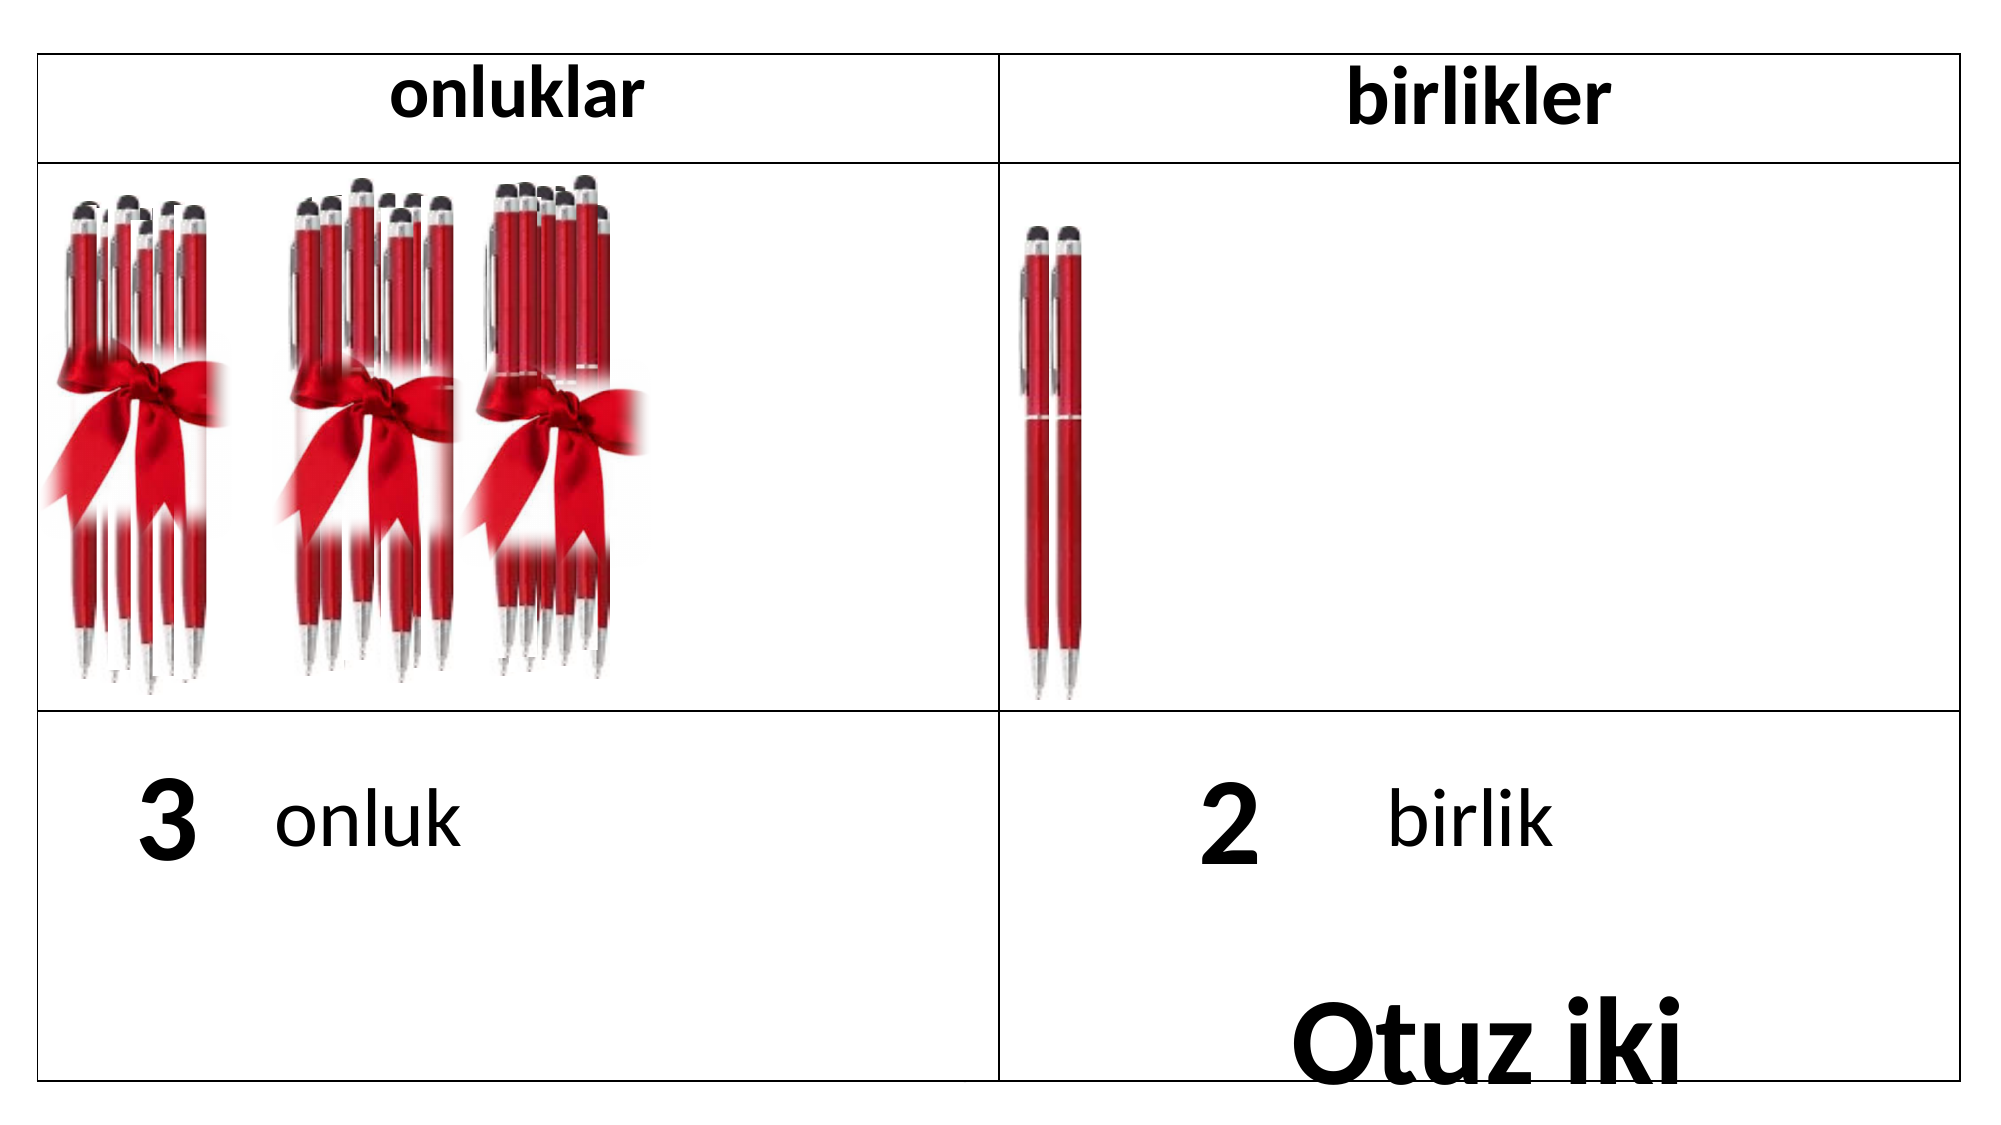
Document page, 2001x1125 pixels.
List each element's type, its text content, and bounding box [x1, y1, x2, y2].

table_cell [38, 164, 998, 710]
picture [1018, 226, 1082, 701]
text_box Otuz iki [1276, 952, 1919, 1117]
picture [270, 175, 653, 683]
text_box 3 [120, 727, 245, 893]
picture [37, 195, 234, 695]
table_header onluklar [38, 55, 998, 162]
table_cell [38, 712, 998, 1080]
text_box onluk [259, 755, 497, 871]
table_cell [1000, 712, 1959, 1080]
text_box birlik [1371, 755, 1569, 871]
table_header birlikler [1000, 55, 1959, 162]
footer Kazım KAT [662, 1042, 1338, 1103]
text_box 2 [1183, 732, 1301, 898]
table_cell [1000, 164, 1959, 710]
